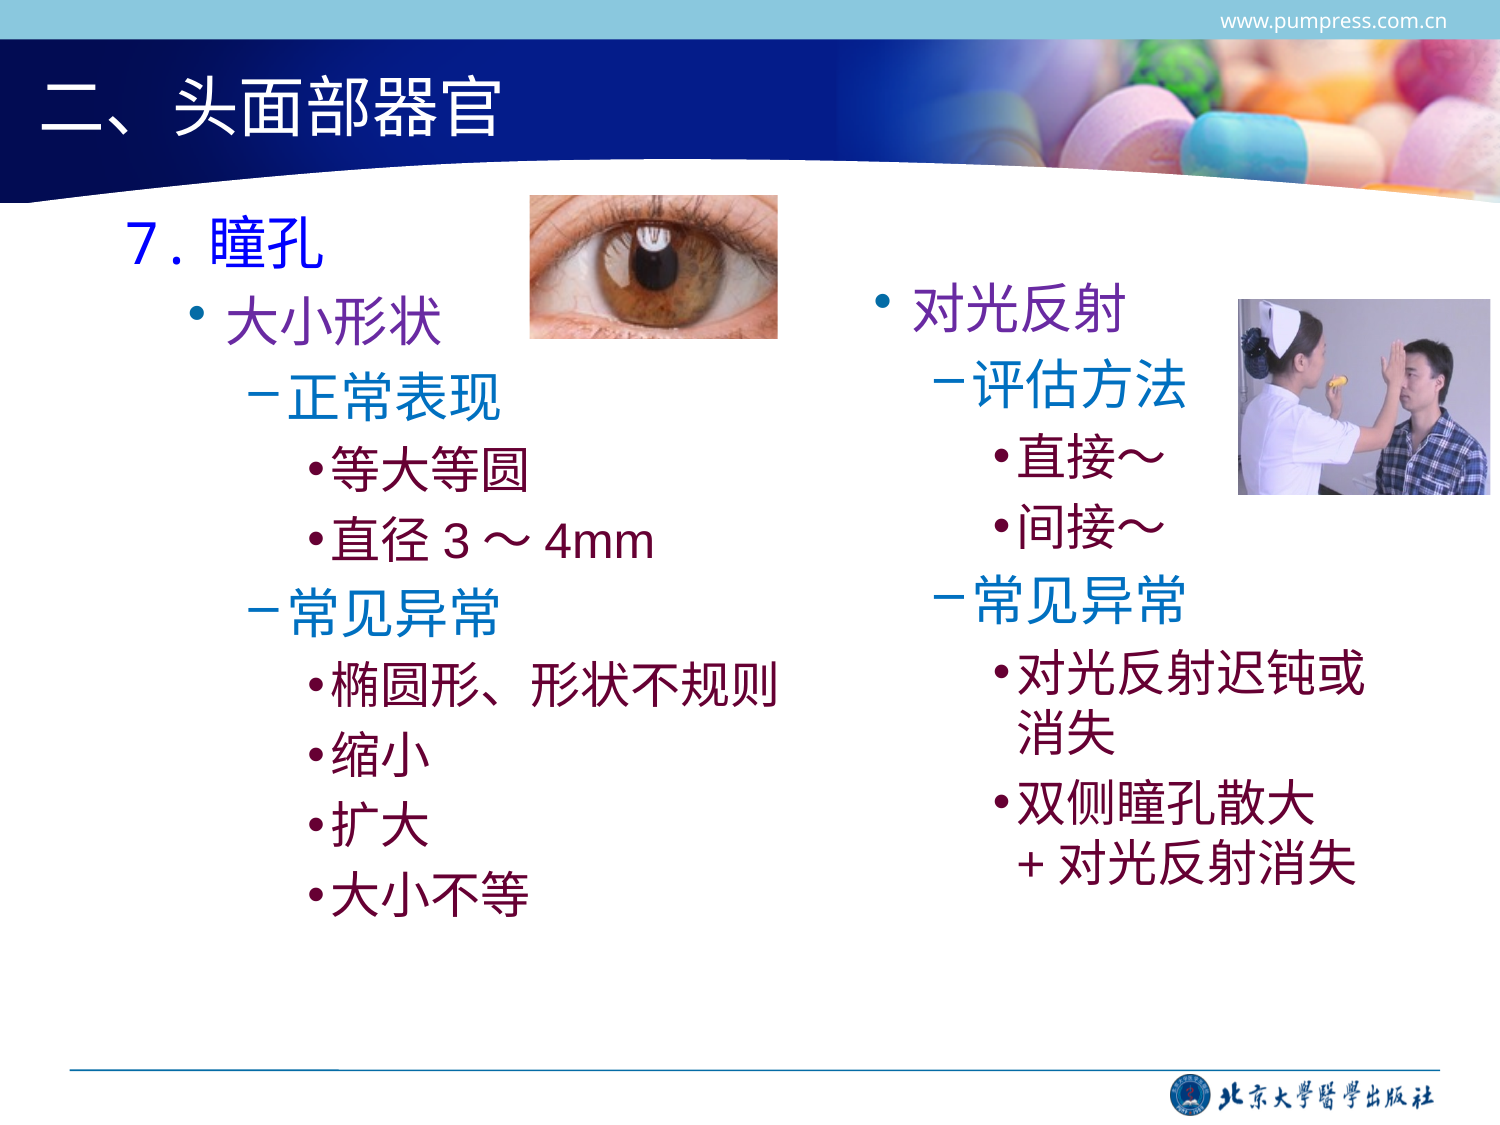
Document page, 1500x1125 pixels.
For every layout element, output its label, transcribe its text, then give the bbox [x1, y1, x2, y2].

list 7.瞳孔 大小形状 正常表现 等大等圆 直径3～4mm 常见异常 椭圆形、形状不规则 缩小 扩大 大小不等 [49, 198, 1463, 1026]
picture [529, 195, 778, 340]
picture [1170, 1074, 1436, 1118]
title 二、头面部器官 [23, 58, 1349, 152]
text_box 对光反射 评估方法 直接～ 间接～ 常见异常 对光反射迟钝或消失 双侧瞳孔散大+对光反射消失 [735, 267, 1400, 1024]
picture [0, 40, 1500, 203]
slide_number www.pumpress.com.cn [1024, 0, 1463, 38]
picture [1237, 299, 1491, 495]
